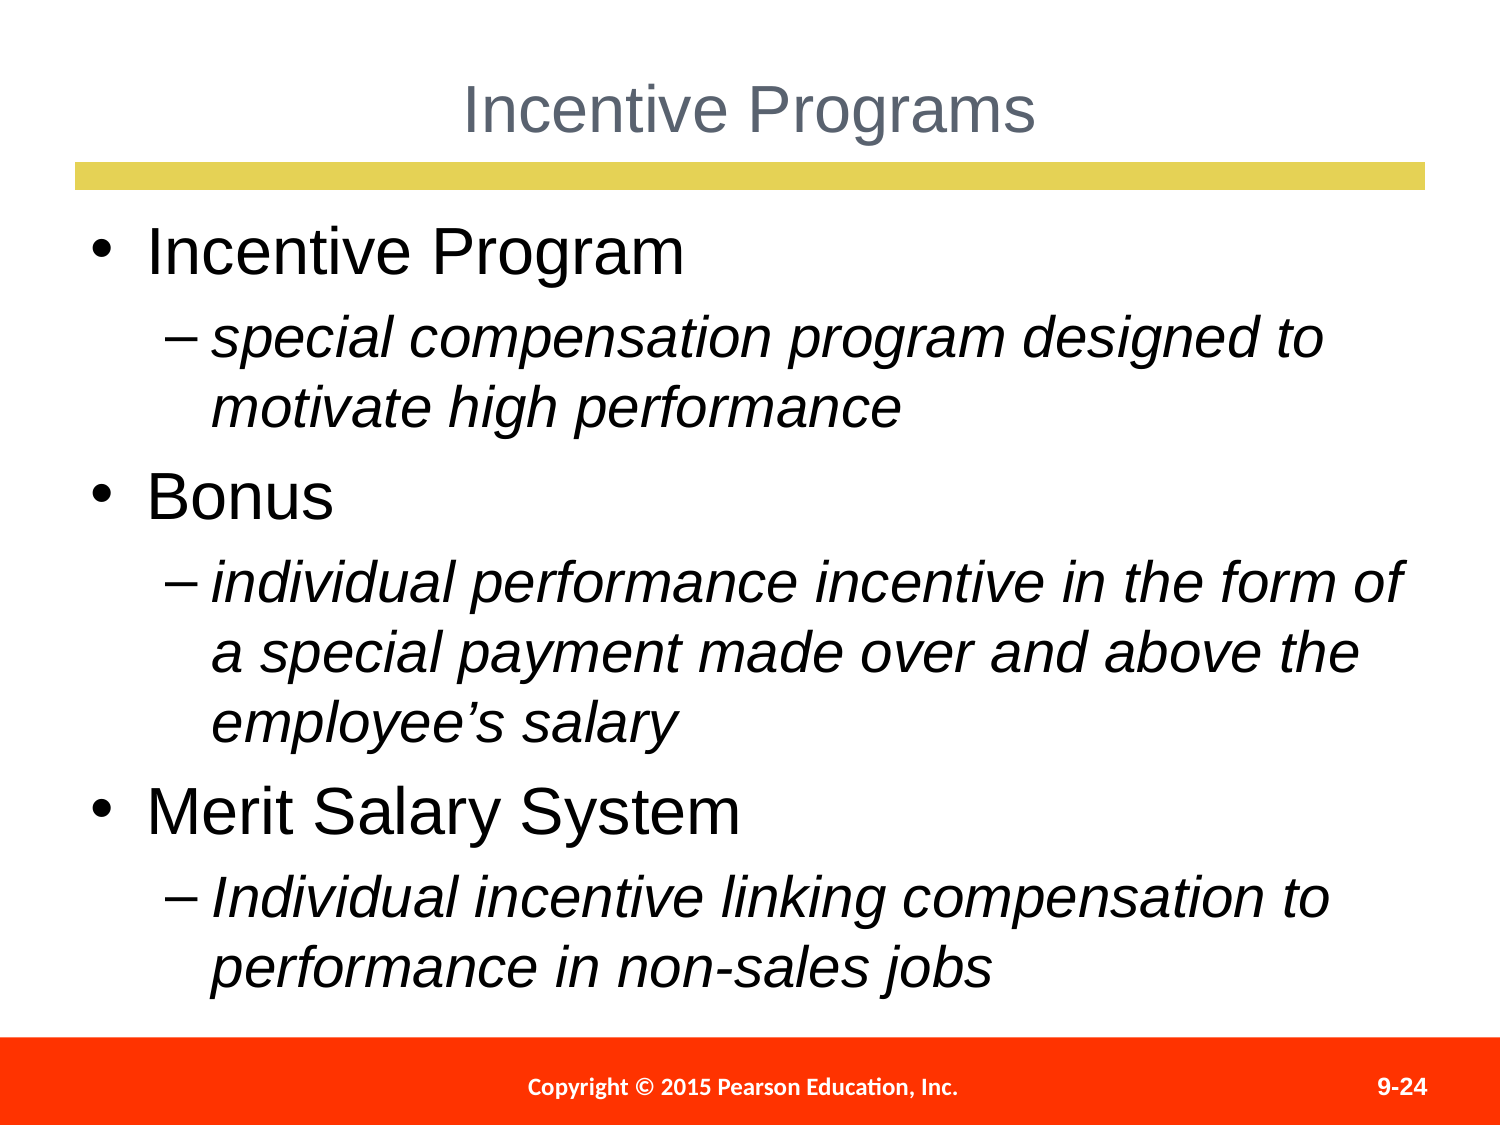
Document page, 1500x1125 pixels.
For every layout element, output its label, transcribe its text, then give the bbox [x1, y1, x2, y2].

title Incentive Programs [74, 12, 1426, 199]
list Incentive Program special compensation program designed to motivate high performance Bonus individual performance incentive in the form of a special payment made over and above the employee’s salary Merit Salary System Individual incentive linking compensation to performance in non-sales jobs [74, 199, 1426, 1006]
